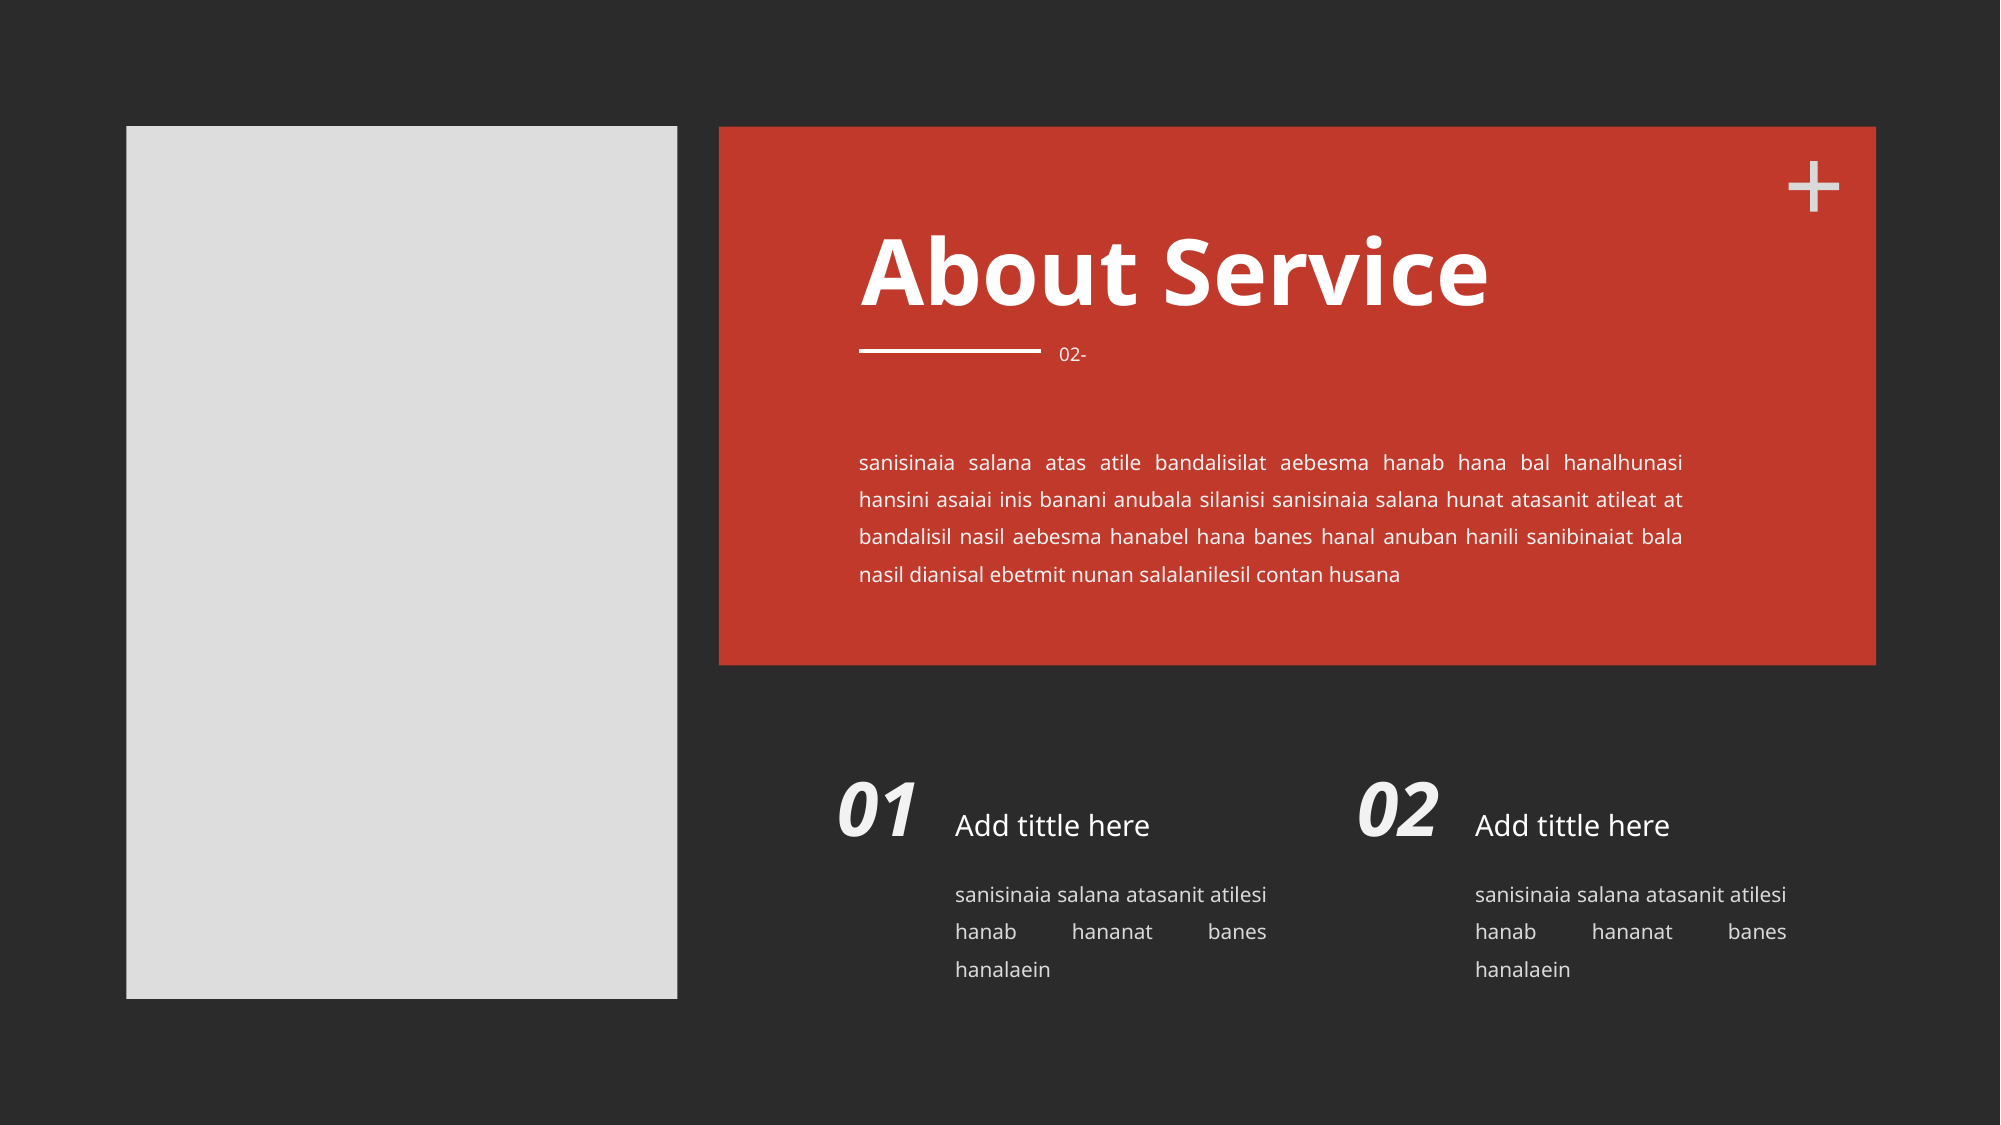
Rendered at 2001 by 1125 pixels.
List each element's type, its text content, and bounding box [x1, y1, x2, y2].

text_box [1328, 754, 1802, 949]
text_box [718, 126, 1877, 667]
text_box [846, 205, 1539, 371]
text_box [808, 754, 1282, 949]
text_box sanisinaia salana atas atile bandalisilat aebesma hanab hana bal hanalhunasi hansini asaiai inis banani anubala silanisi sanisinaia salana hunat atasanit atileat at bandalisil nasil aebesma hanabel hana banes hanal anuban hanili sanibinaiat bala nasil dianisal ebetmit nunan salalanilesil contan husana [844, 429, 1698, 594]
text_box [1788, 160, 1840, 213]
picture [126, 126, 678, 999]
